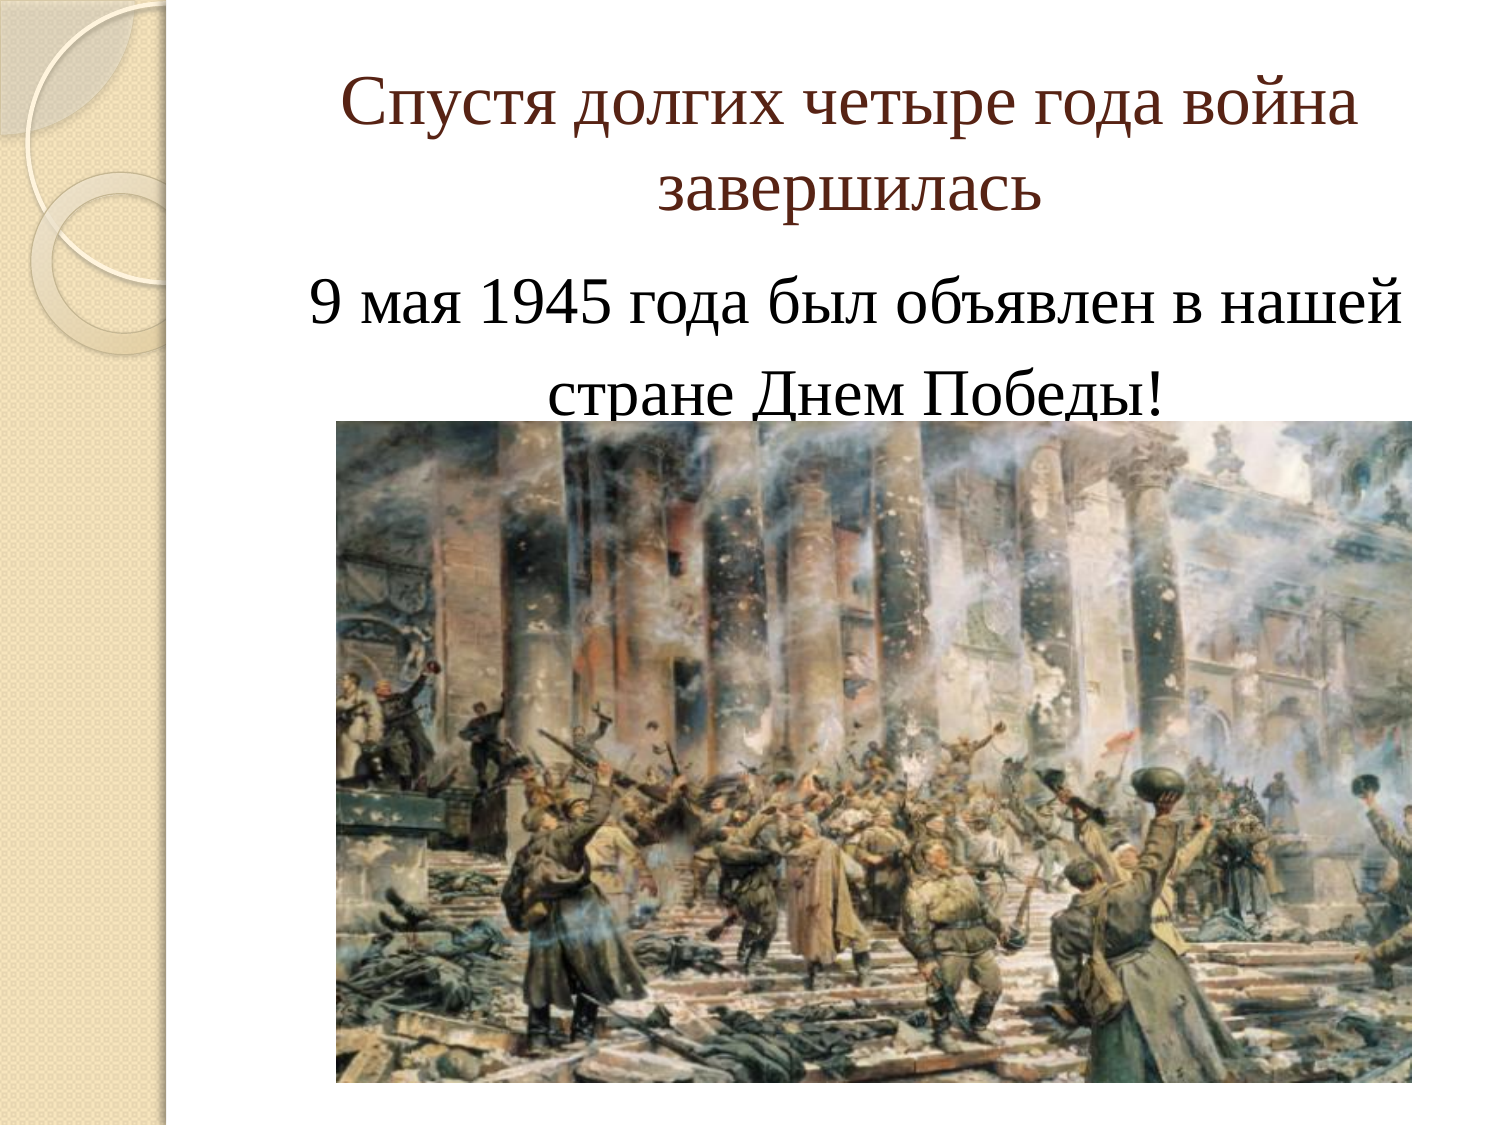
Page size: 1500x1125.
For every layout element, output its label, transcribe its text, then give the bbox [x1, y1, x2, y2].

title Спустя долгих четыре года война завершилась [235, 45, 1466, 233]
list 9 мая 1945 года был объявлен в нашей стране Днем Победы! [235, 237, 1466, 1025]
picture [336, 420, 1412, 1083]
